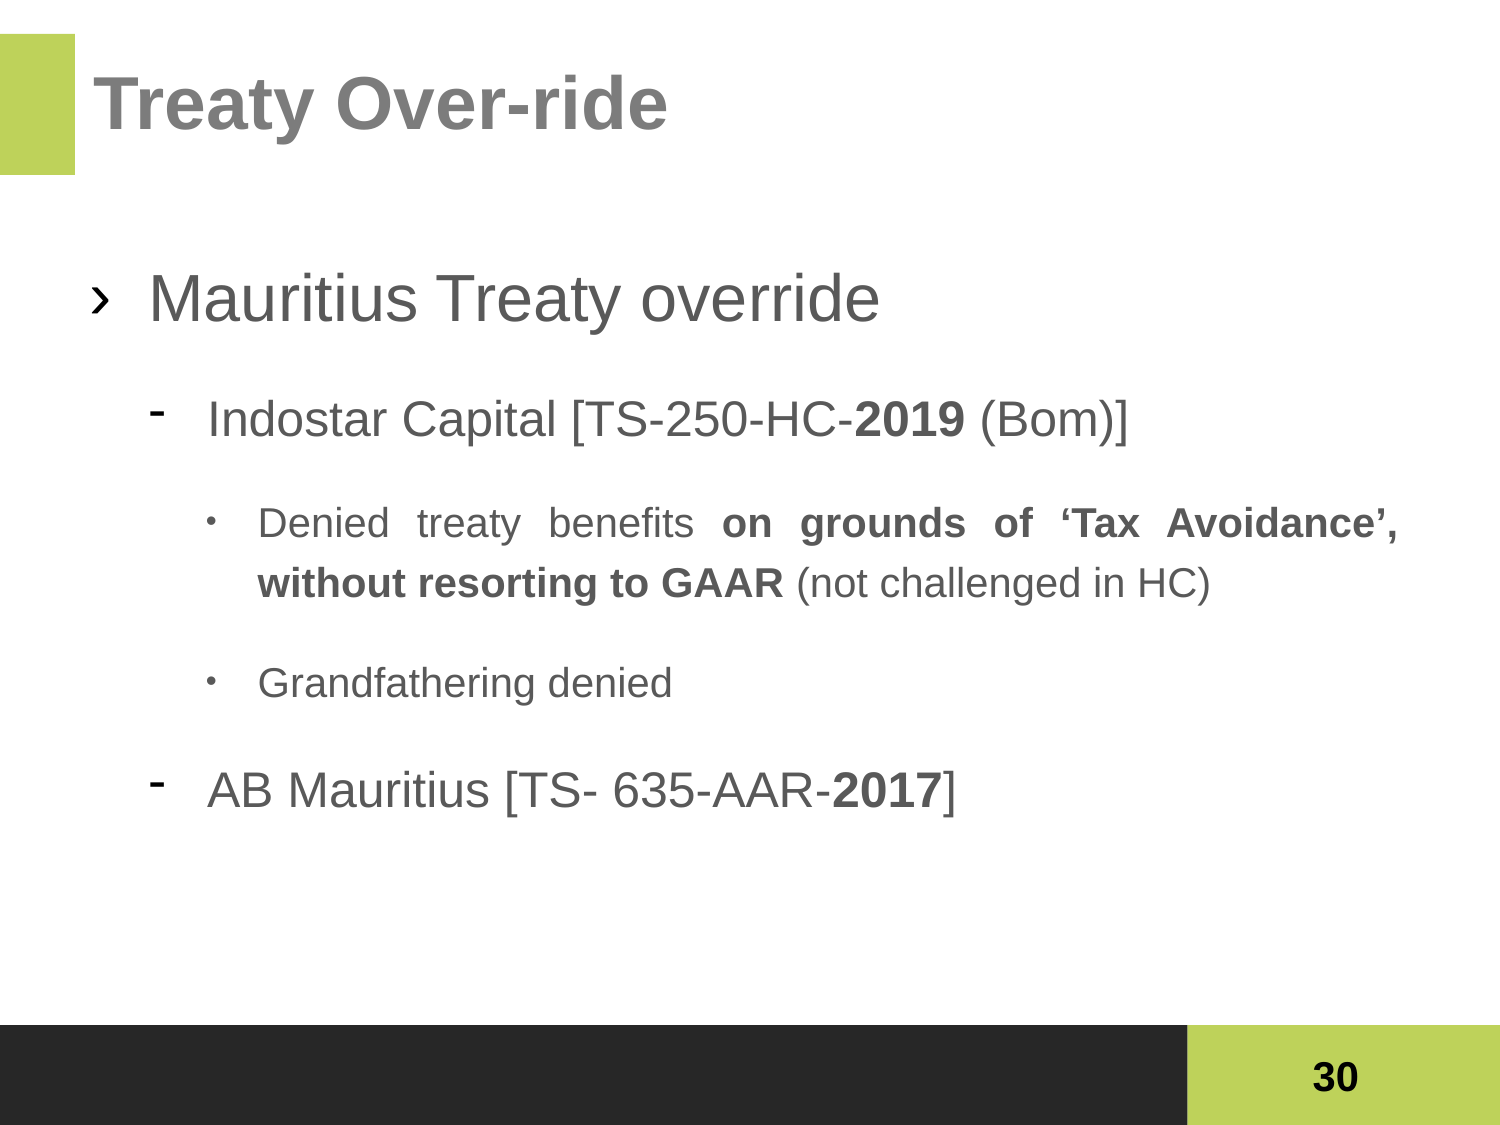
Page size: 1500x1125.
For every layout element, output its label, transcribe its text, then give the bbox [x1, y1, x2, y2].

text_box Mauritius Treaty override Indostar Capital [TS-250-HC-2019 (Bom)] Denied treaty benefits on grounds of ‘Tax Avoidance’, without resorting to GAAR (not challenged in HC) Grandfathering denied AB Mauritius [TS- 635-AAR-2017] [74, 231, 1414, 974]
title Treaty Over-ride [0, 33, 1500, 175]
